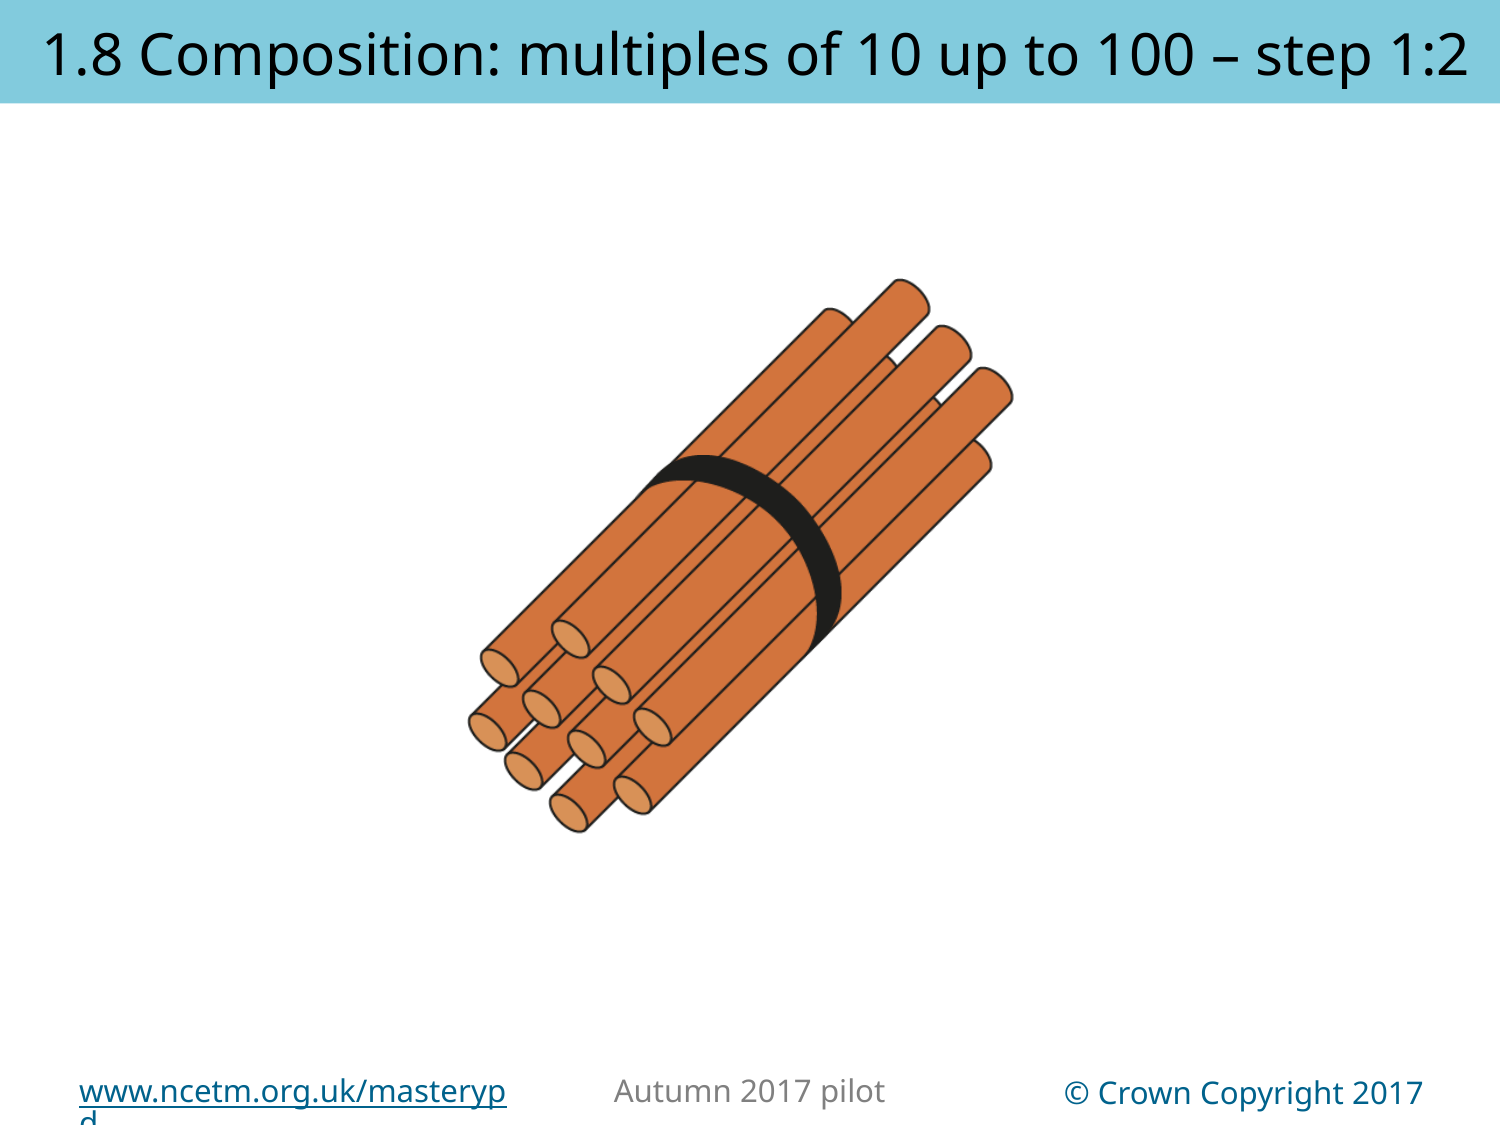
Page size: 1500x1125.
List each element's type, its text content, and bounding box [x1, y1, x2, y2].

picture [466, 278, 1022, 838]
list 1.8 Composition: multiples of 10 up to 100 – step 1:2 [0, 0, 1500, 104]
